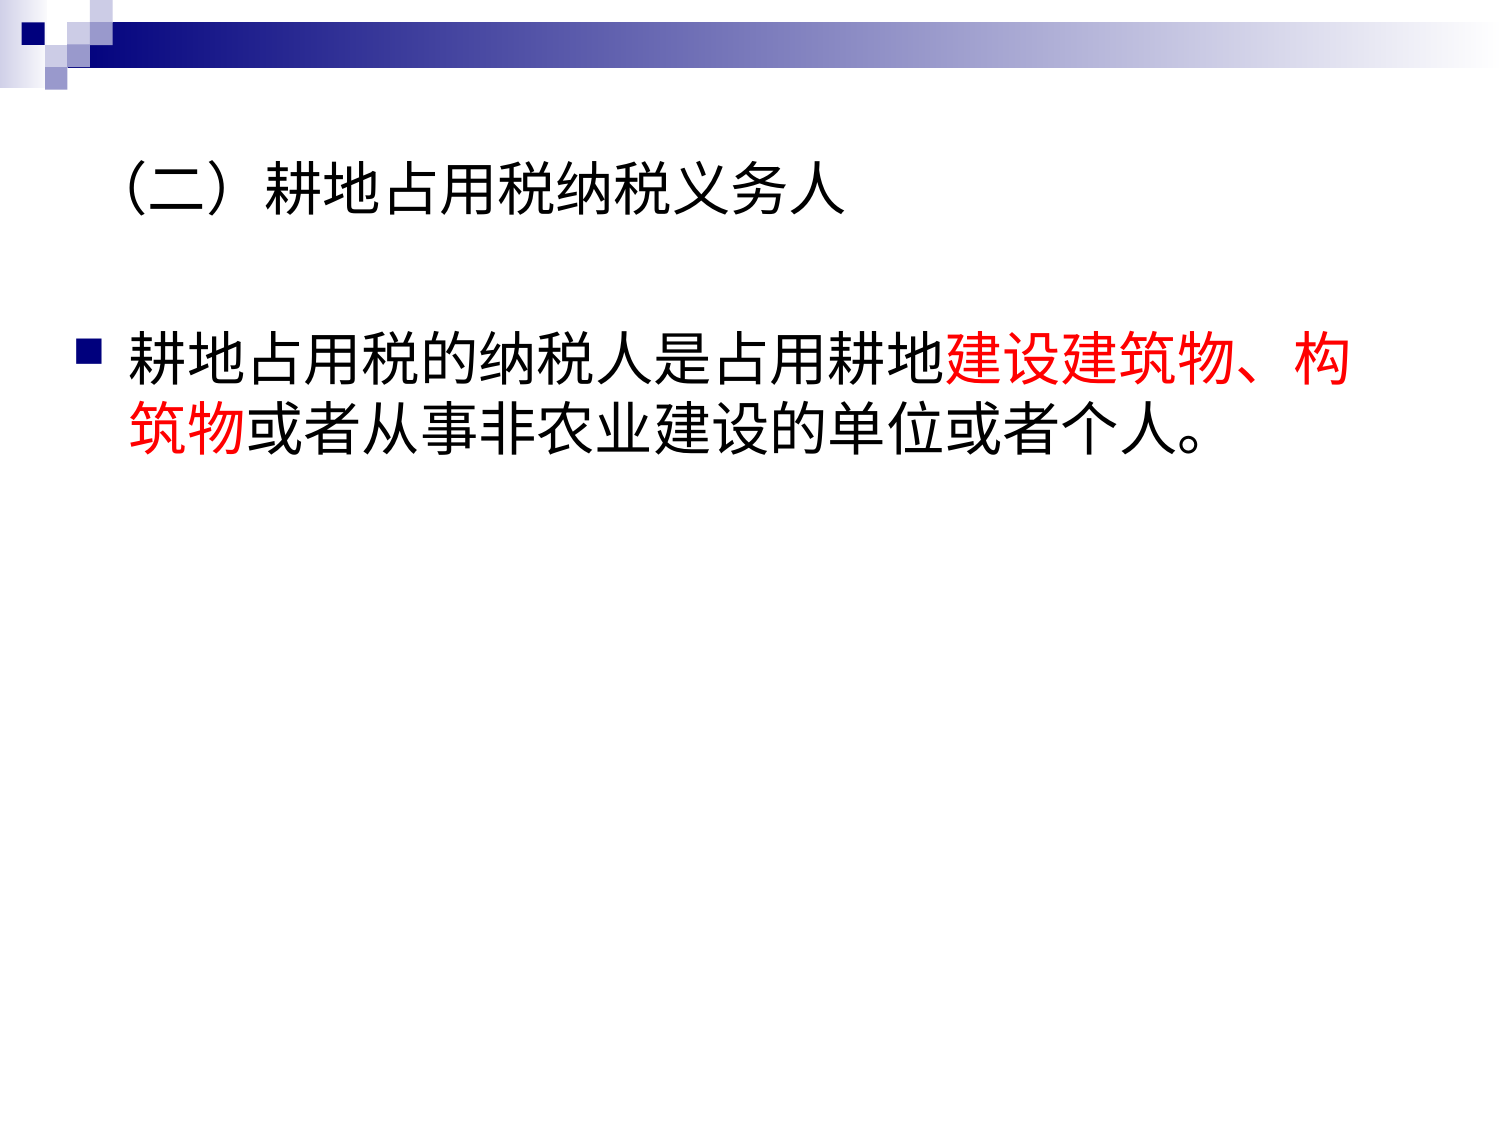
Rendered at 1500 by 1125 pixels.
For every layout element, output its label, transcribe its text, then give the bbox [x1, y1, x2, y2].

title （二）耕地占用税纳税义务人 [74, 74, 1426, 301]
list 耕地占用税的纳税人是占用耕地建设建筑物、构筑物或者从事非农业建设的单位或者个人。 [57, 314, 1409, 1125]
